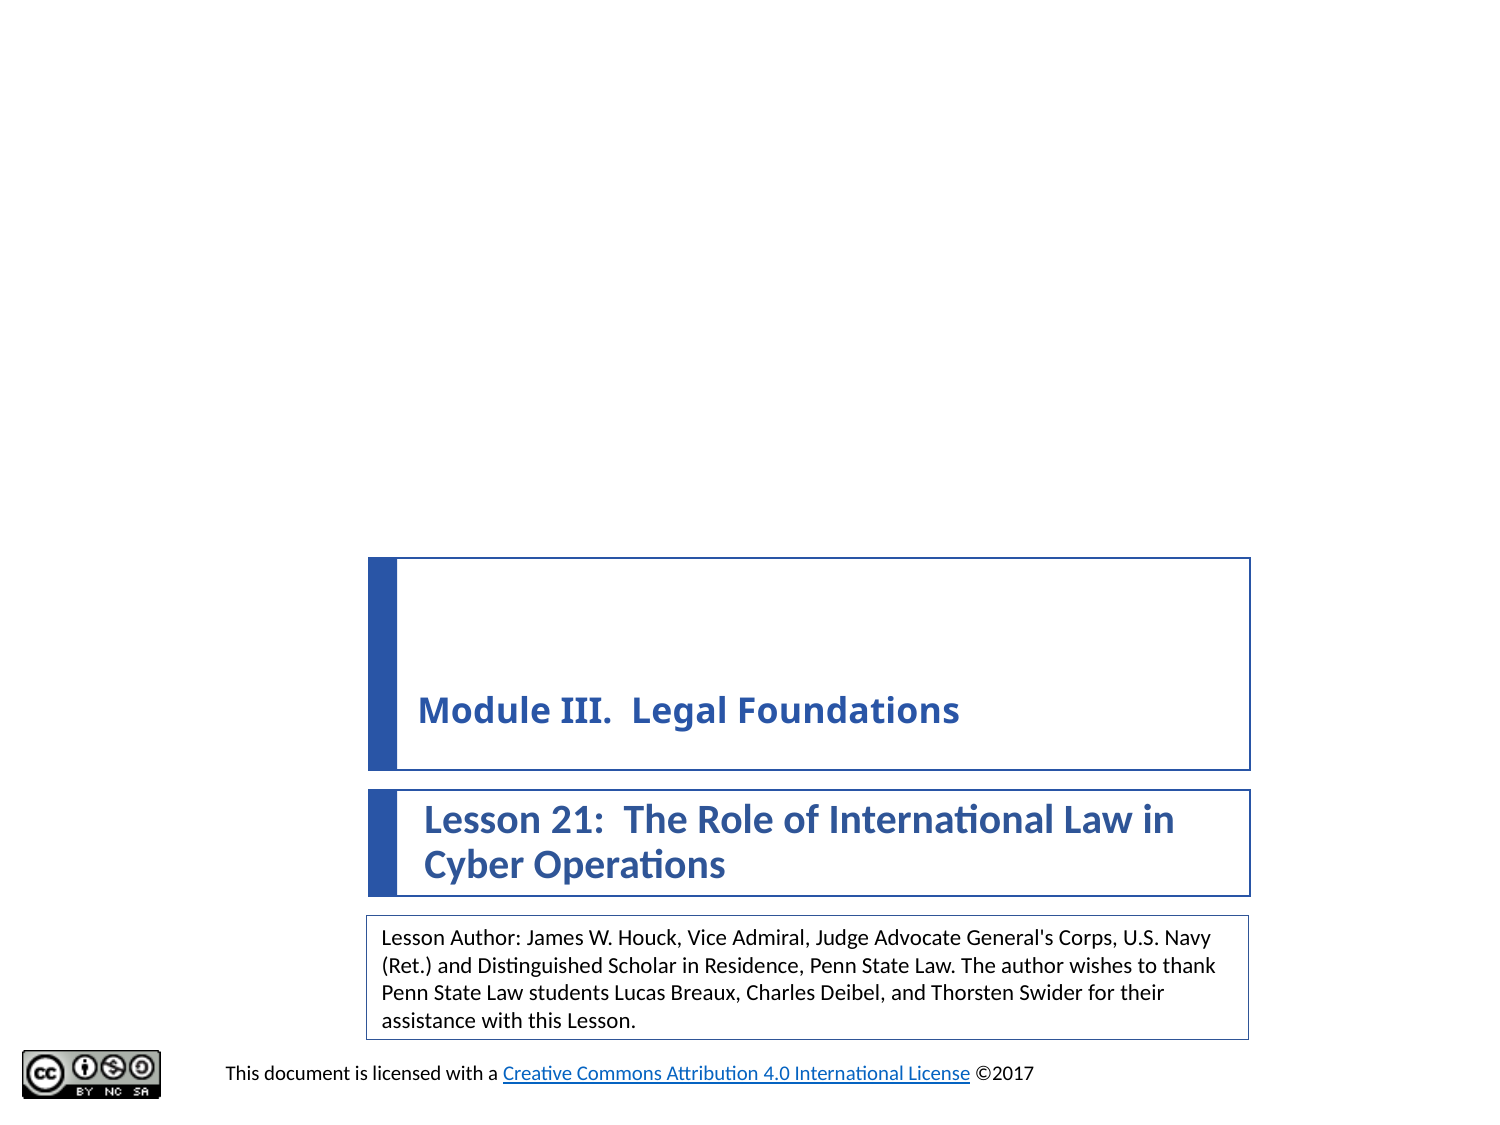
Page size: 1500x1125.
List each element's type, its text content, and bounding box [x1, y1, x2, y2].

text_box Lesson Author: James W. Houck, Vice Admiral, Judge Advocate General's Corps, U.S. Navy (Ret.) and Distinguished Scholar in Residence, Penn State Law. The author wishes to thank Penn State Law students Lucas Breaux, Charles Deibel, and Thorsten Swider for their assistance with this Lesson. [366, 915, 1249, 1040]
picture [22, 1050, 161, 1099]
list Lesson 21: The Role of International Law in Cyber Operations [409, 819, 1201, 866]
title Module III. Legal Foundations [402, 606, 1201, 739]
